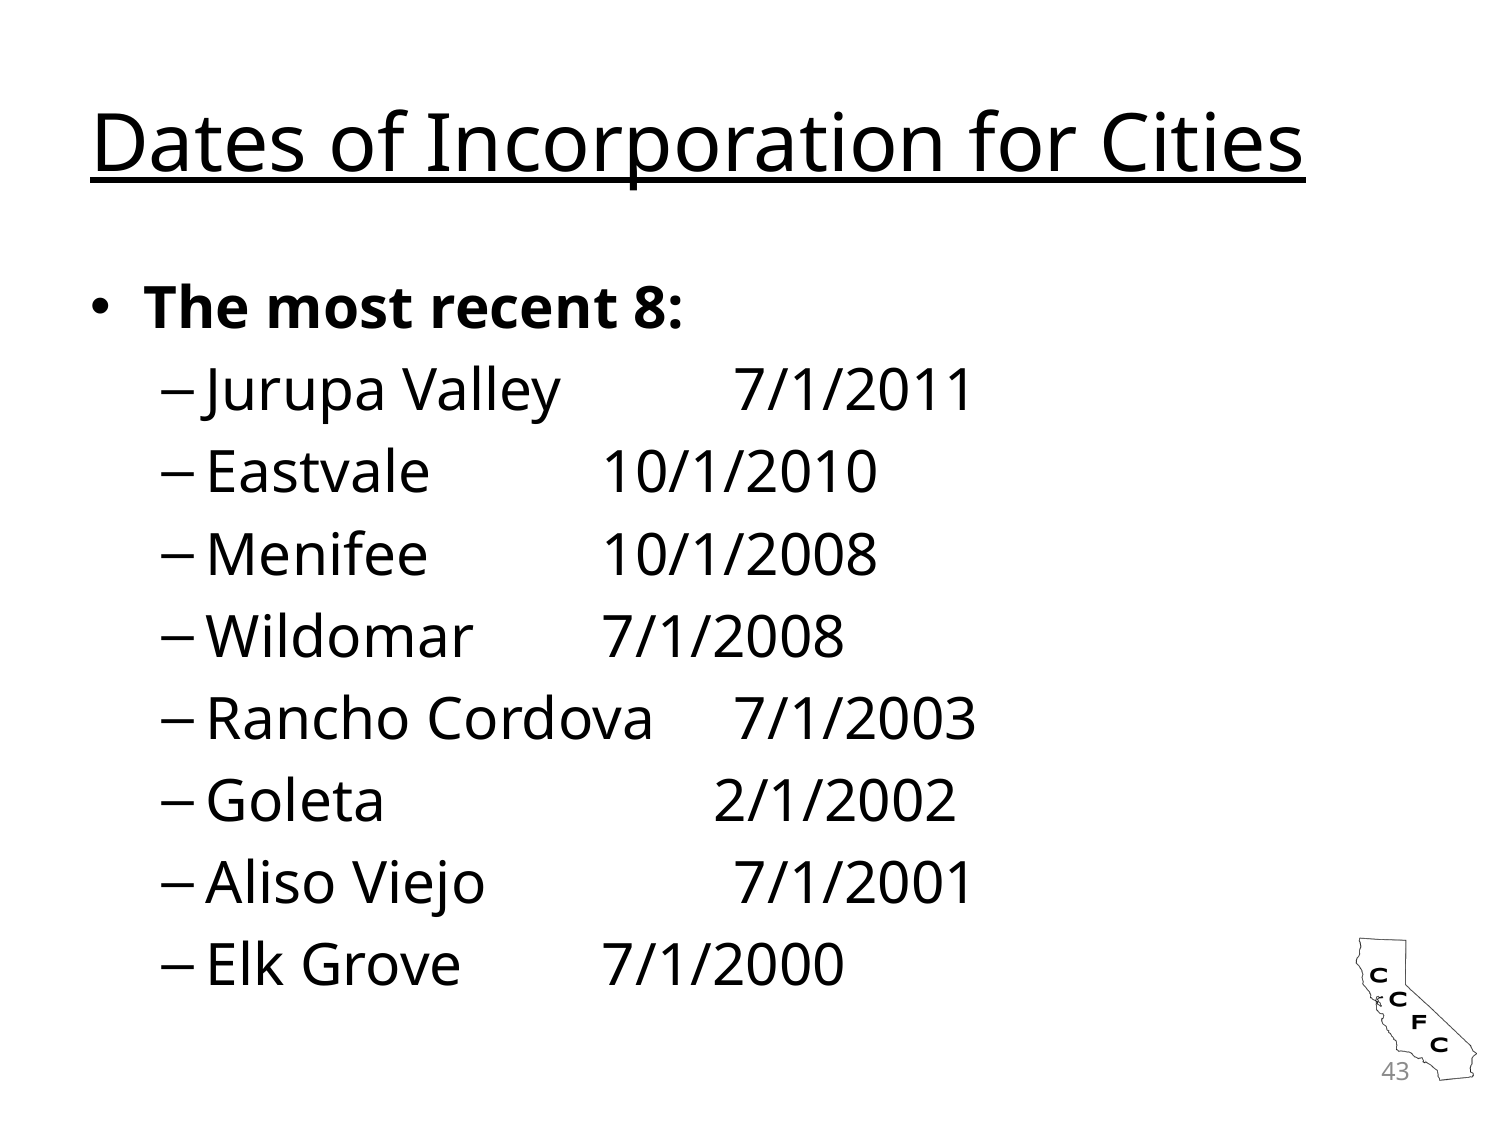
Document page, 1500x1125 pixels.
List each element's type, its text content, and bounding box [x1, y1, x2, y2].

picture [1350, 934, 1480, 1085]
title Dates of Incorporation for Cities [75, 45, 1425, 233]
list The most recent 8: Jurupa Valley 7/1/2011 Eastvale 10/1/2010 Menifee 10/1/2008 Wildomar 7/1/2008 Rancho Cordova 7/1/2003 Goleta 2/1/2002 Aliso Viejo 7/1/2001 Elk Grove 7/1/2000 [75, 262, 1425, 1005]
slide_number 43 [1074, 1042, 1425, 1103]
